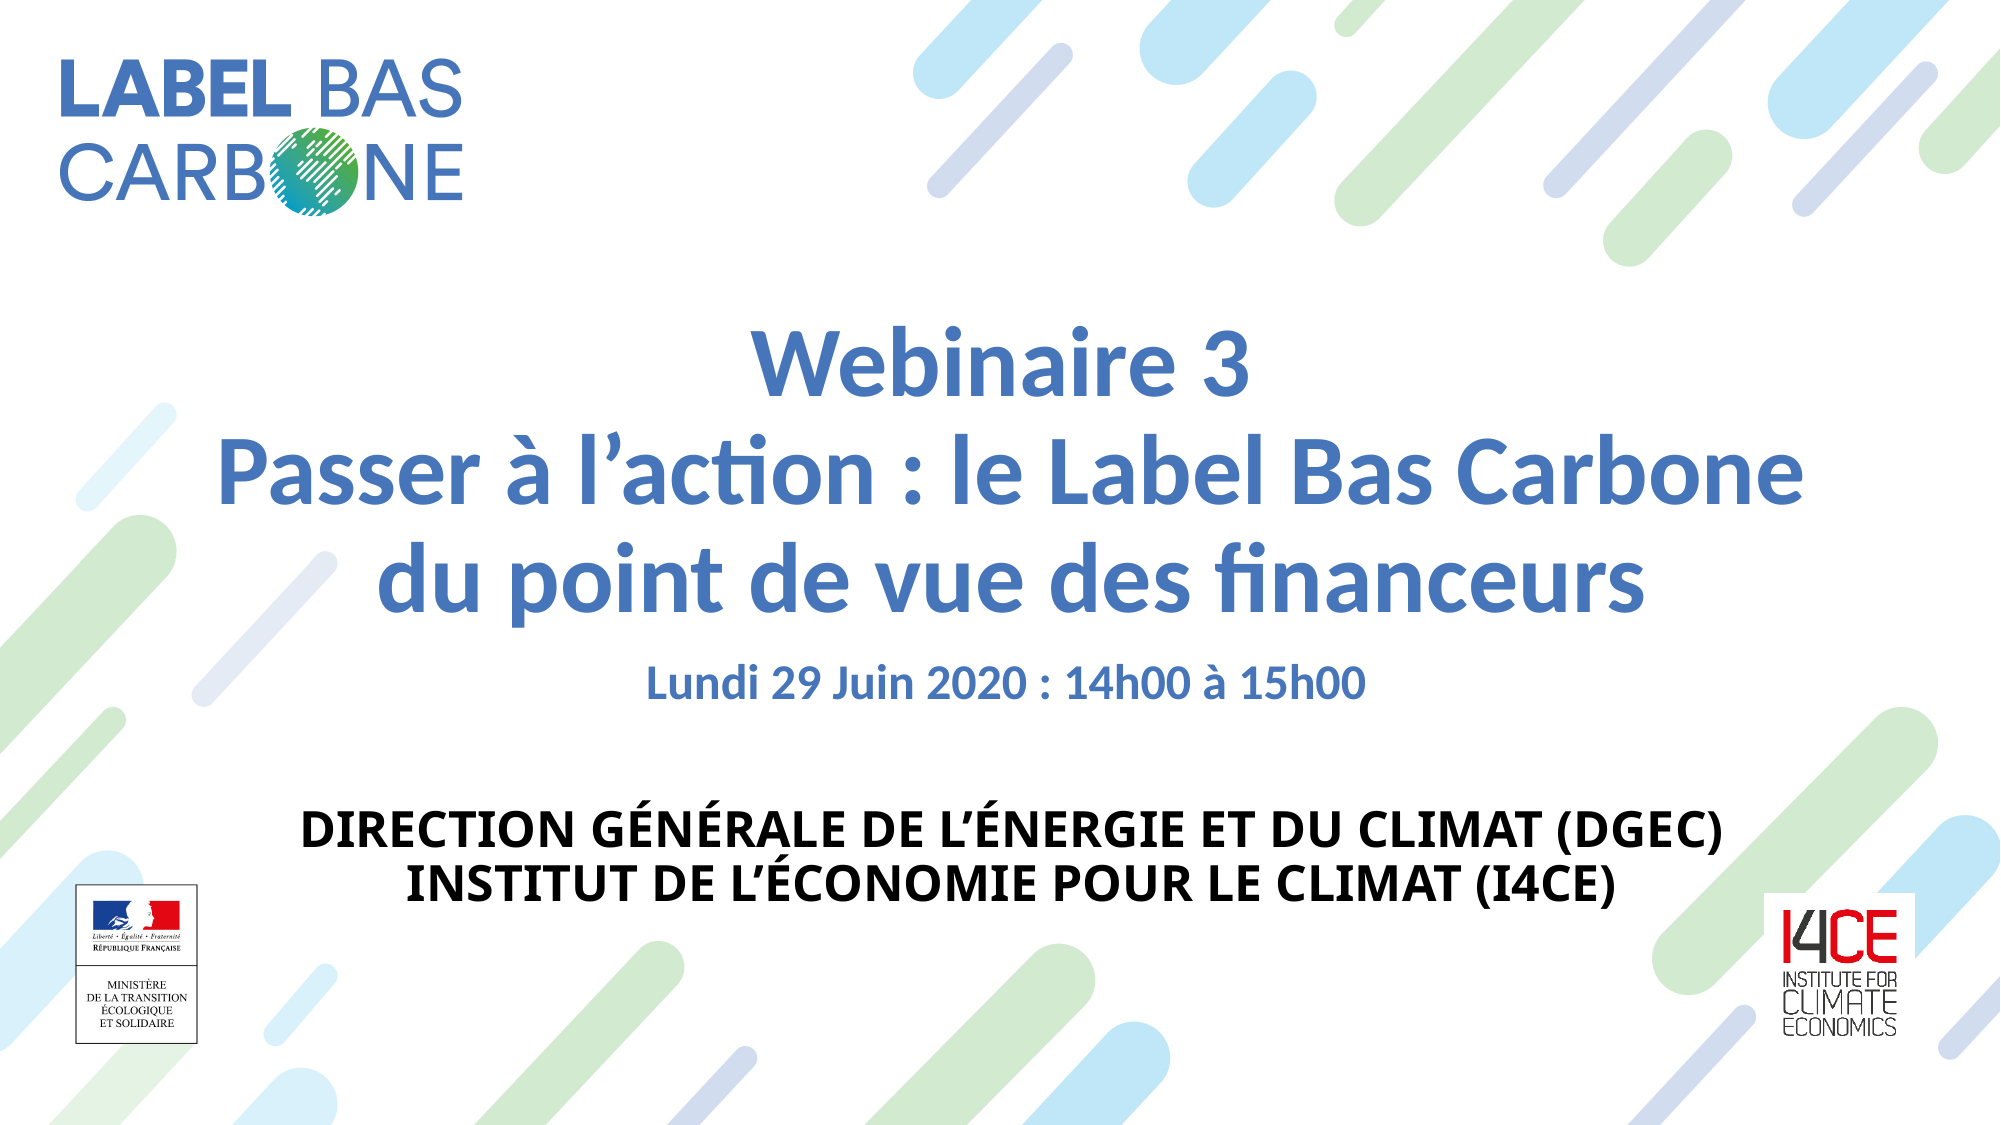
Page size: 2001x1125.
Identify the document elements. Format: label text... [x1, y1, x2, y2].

picture [0, 0, 2000, 1125]
text_box Webinaire 3 Passer à l’action : le Label Bas Carbone du point de vue des financeurs Lundi 29 Juin 2020 : 14h00 à 15h00 Direction Générale de l’Énergie et du Climat (DGEC) Institut de l’Économie pour le Climat (I4CE) [149, 202, 1875, 1015]
